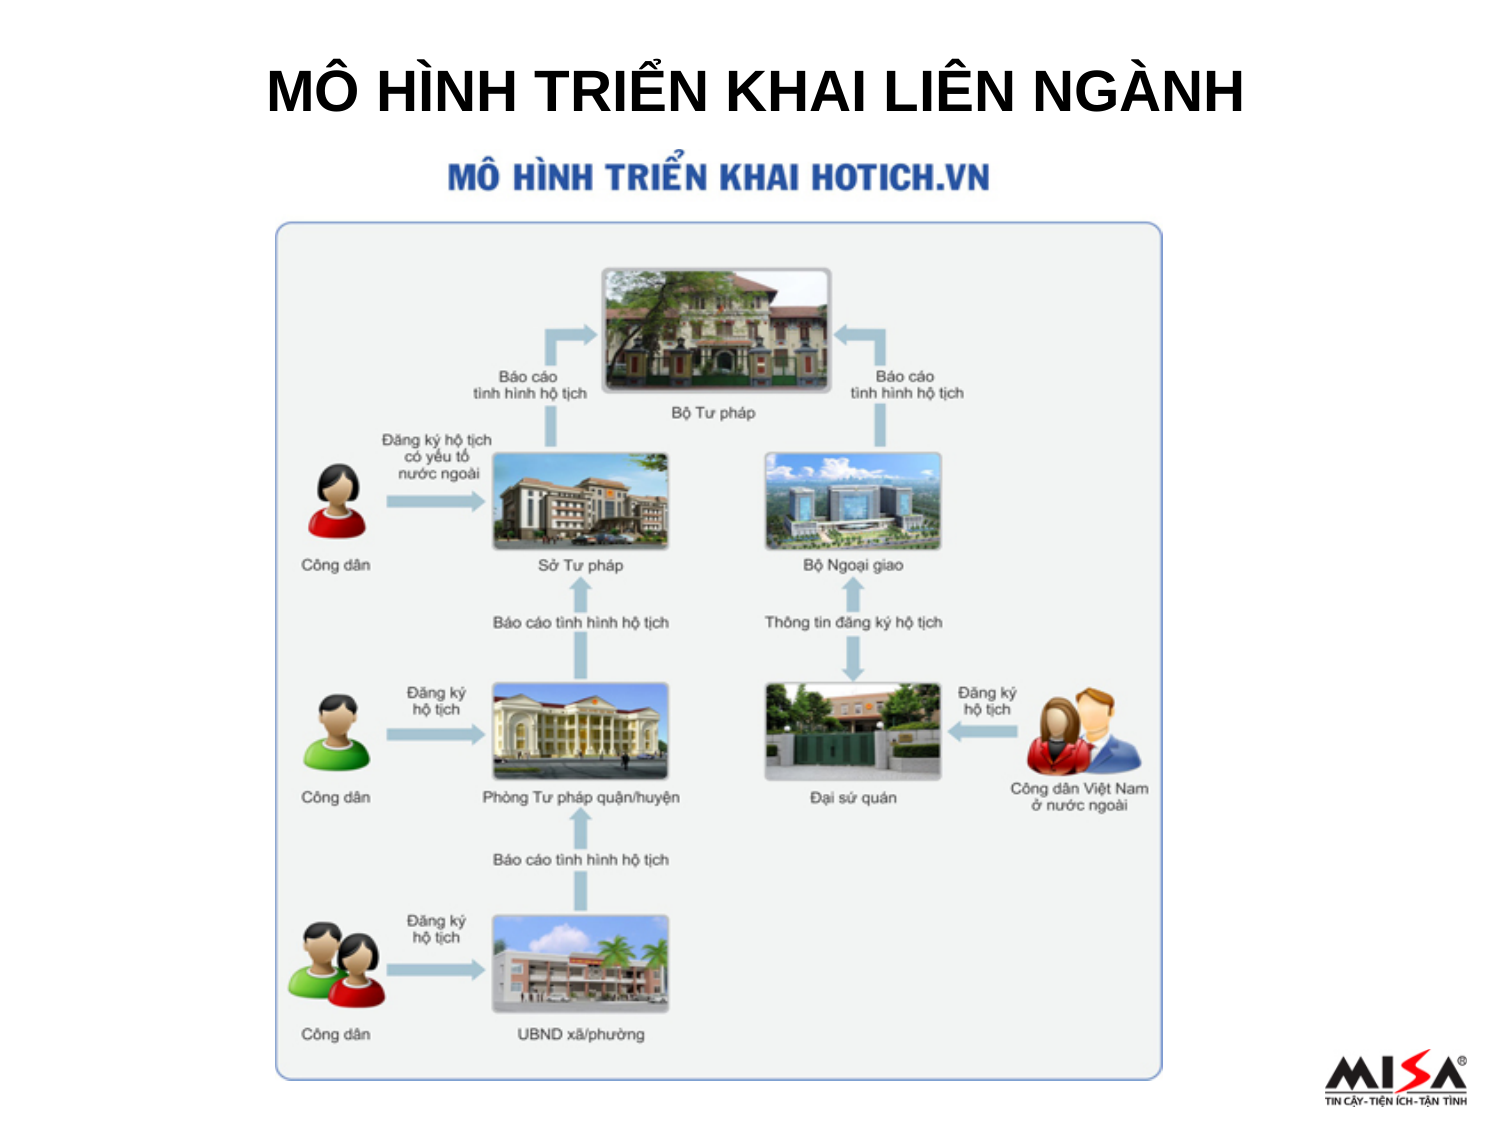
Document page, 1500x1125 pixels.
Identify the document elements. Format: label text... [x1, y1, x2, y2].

text_box MÔ HÌNH TRIỂN KHAI LIÊN NGÀNH [50, 49, 1463, 127]
picture [274, 149, 1163, 1082]
picture [1325, 1049, 1467, 1107]
